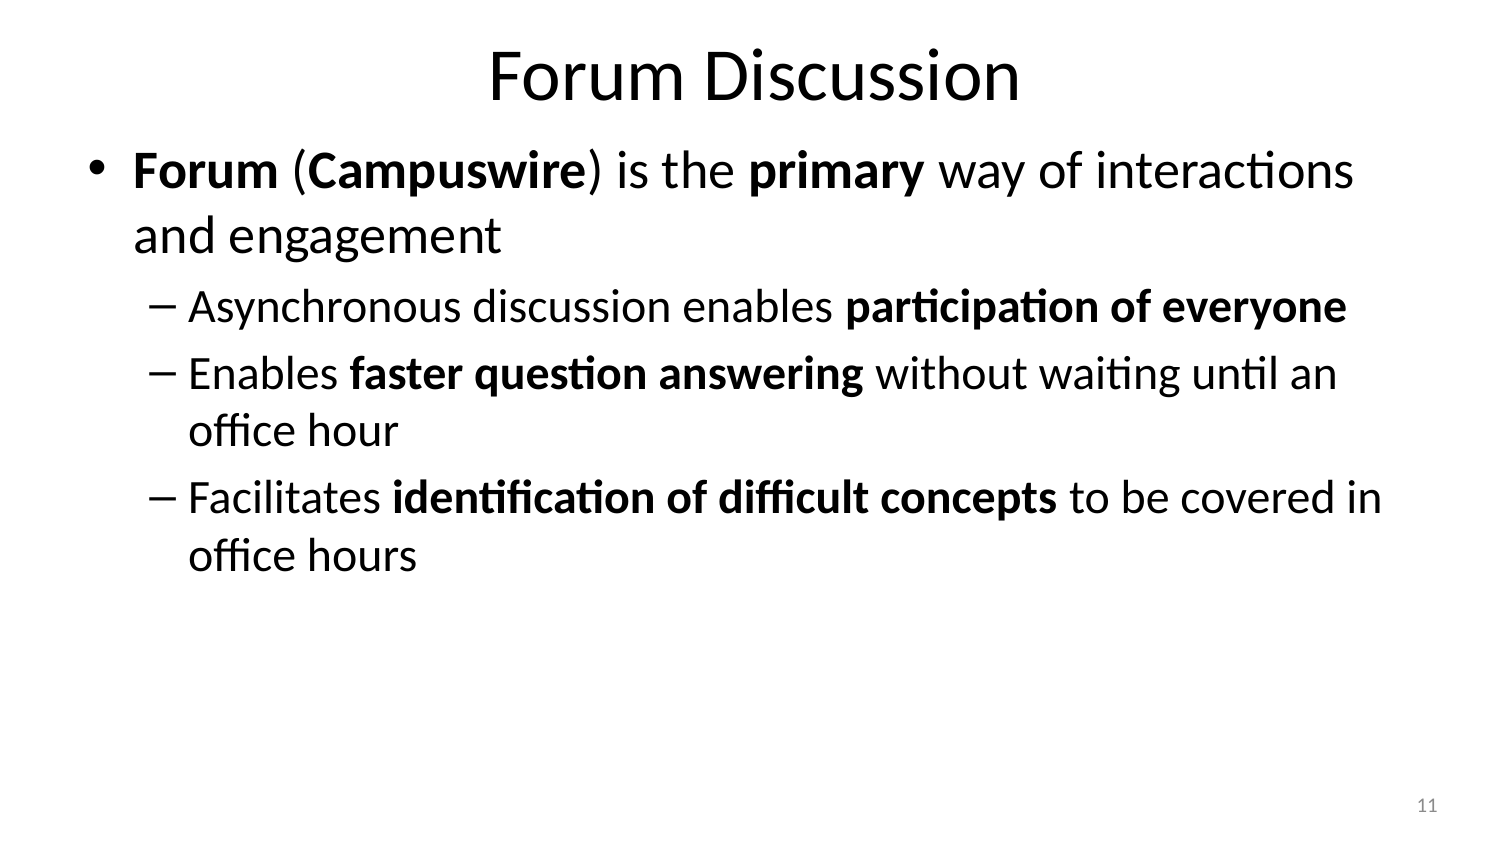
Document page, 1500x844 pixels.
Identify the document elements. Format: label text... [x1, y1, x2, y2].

title Forum Discussion [80, 0, 1431, 141]
slide_number 11 [1100, 782, 1450, 827]
list Forum (Campuswire) is the primary way of interactions and engagement Asynchronous discussion enables participation of everyone Enables faster question answering without waiting until an office hour Facilitates identification of difficult concepts to be covered in office hours [75, 128, 1425, 798]
